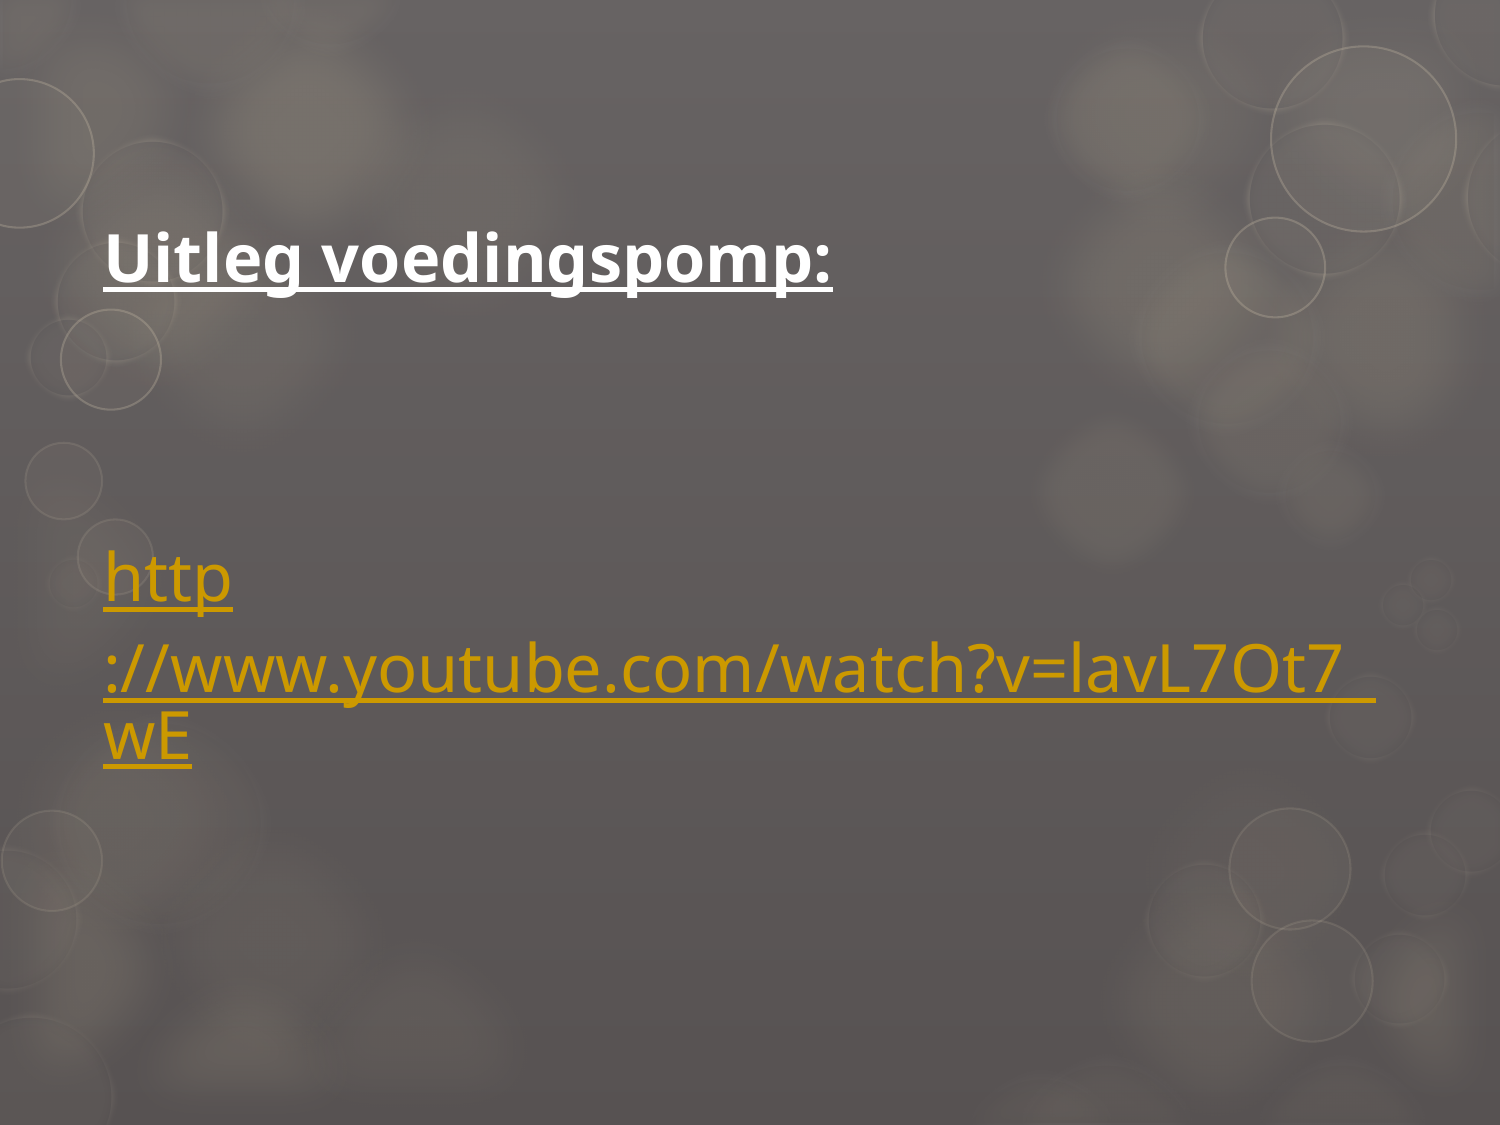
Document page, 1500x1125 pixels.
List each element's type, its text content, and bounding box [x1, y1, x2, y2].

text_box Uitleg voedingspomp: http://www.youtube.com/watch?v=lavL7Ot7_wE [88, 208, 1412, 725]
